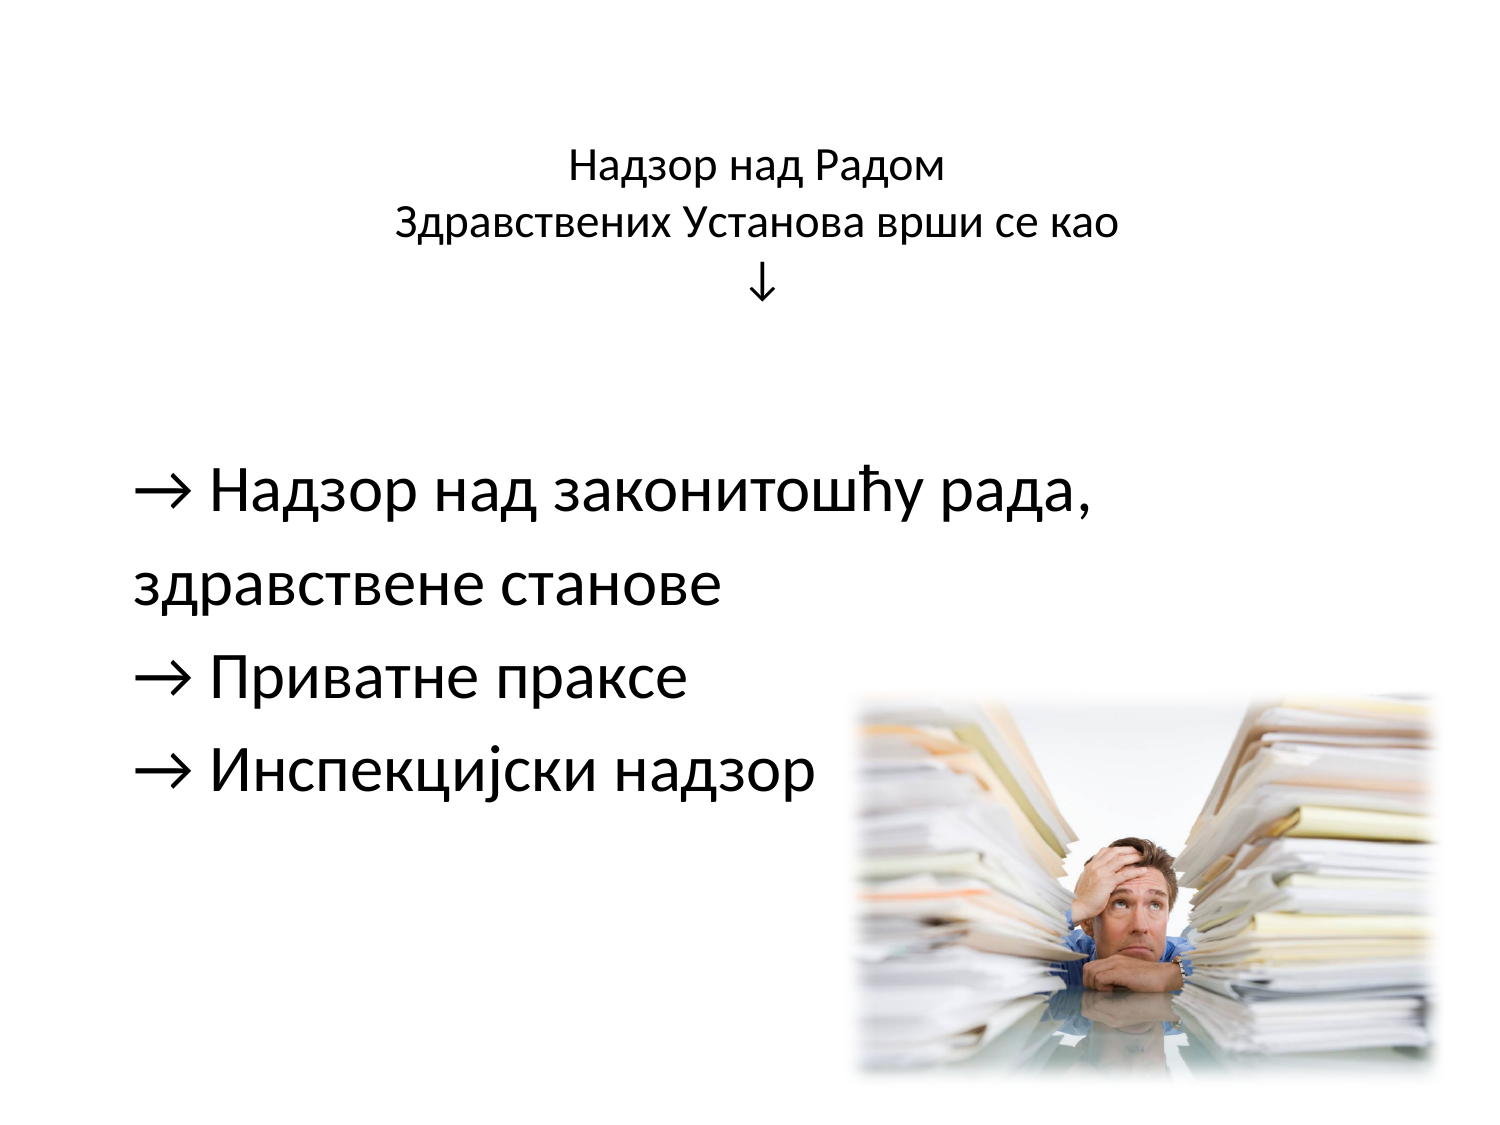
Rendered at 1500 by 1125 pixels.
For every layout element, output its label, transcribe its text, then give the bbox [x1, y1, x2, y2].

title Надзор над Радом Здравствених Установа врши се као ↓ [87, 125, 1438, 313]
picture [843, 687, 1445, 1089]
list → Надзор над законитошћу рада, здравствене станове → Приватне праксе → Инспекцијски надзор [62, 437, 1413, 1125]
